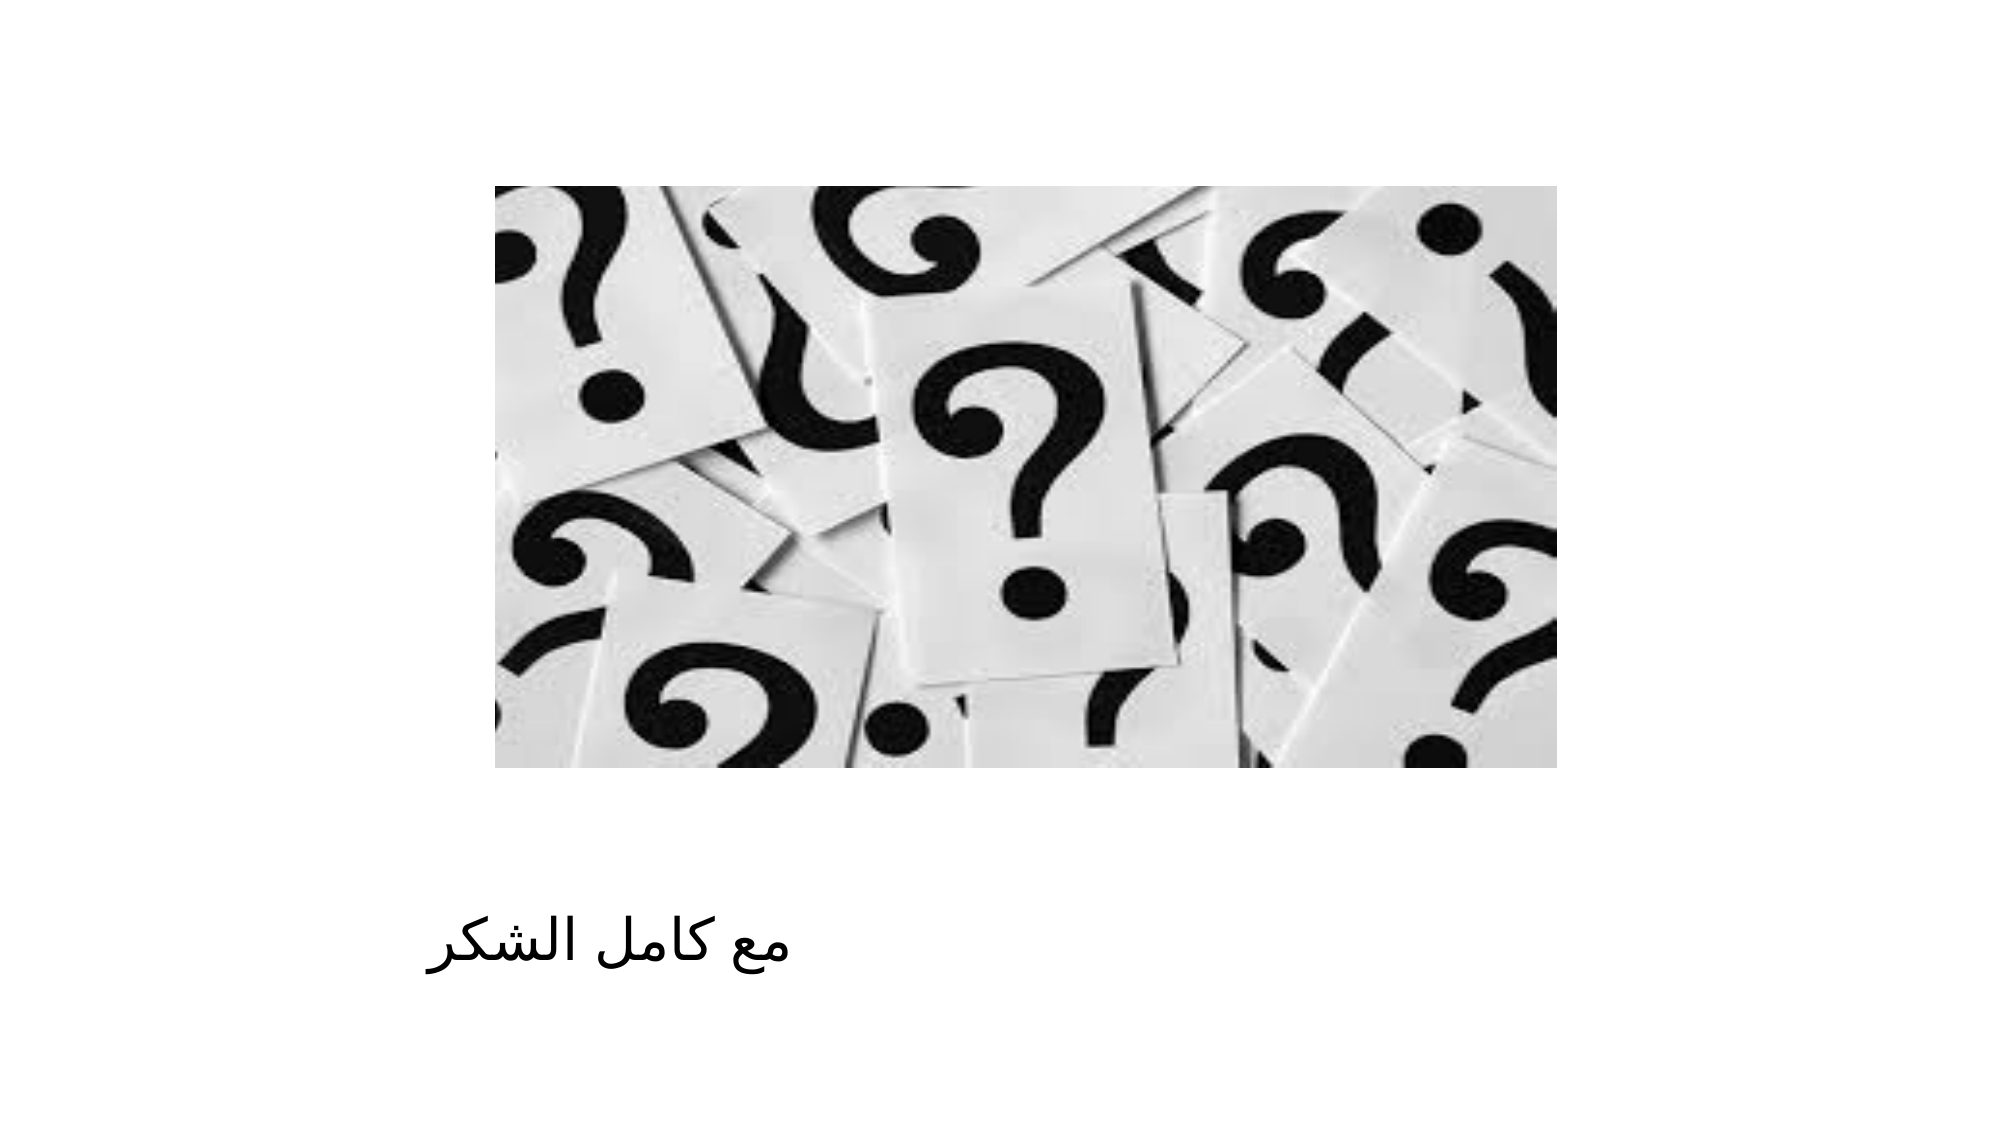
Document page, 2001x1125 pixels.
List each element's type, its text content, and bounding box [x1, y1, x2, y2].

picture [495, 186, 1557, 768]
text_box مع كامل الشكر [398, 894, 808, 980]
